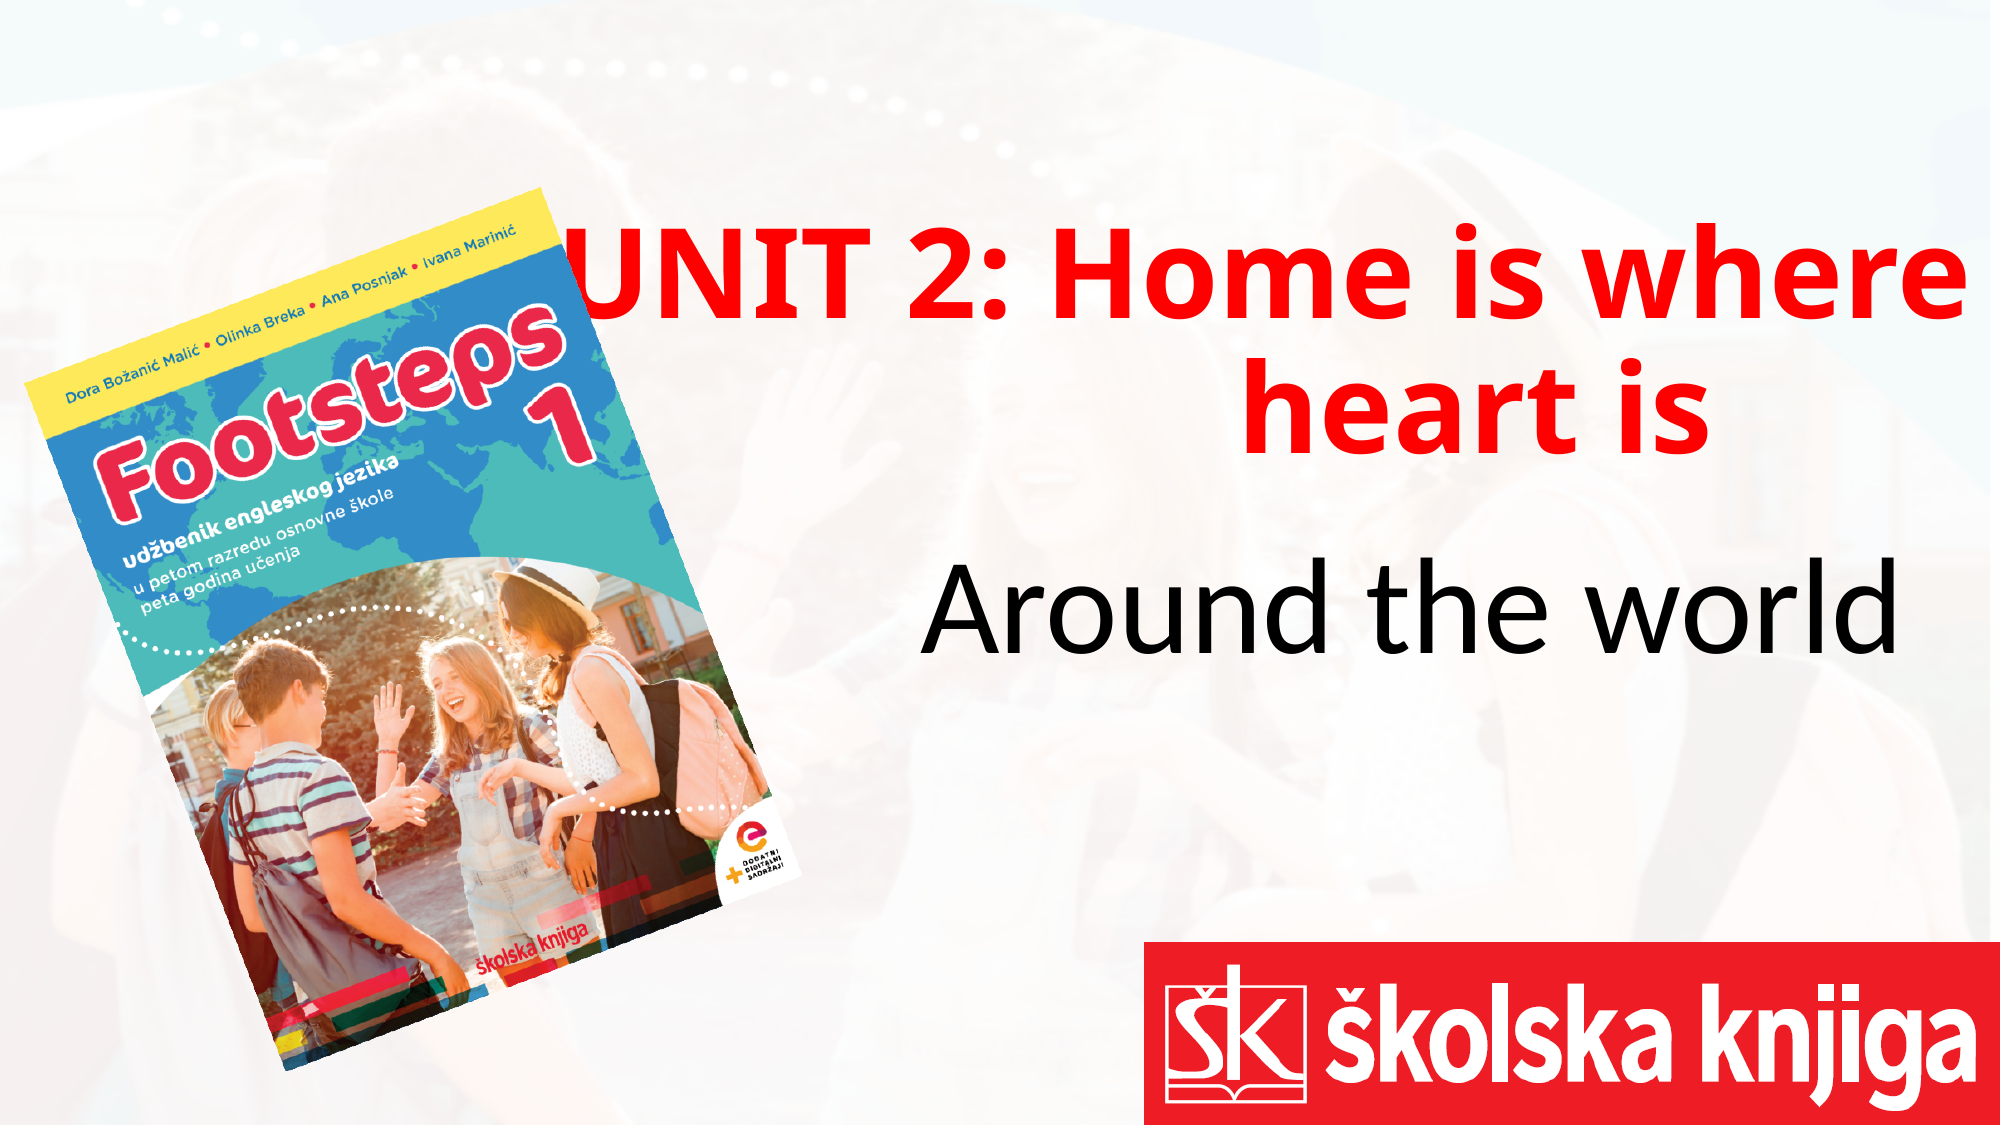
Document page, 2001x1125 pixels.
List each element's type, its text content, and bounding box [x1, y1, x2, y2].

picture [24, 188, 801, 1071]
subtitle Around the world [689, 527, 2000, 800]
picture [1144, 942, 2000, 1125]
title UNIT 2: Home is where heart is [536, 71, 2000, 489]
